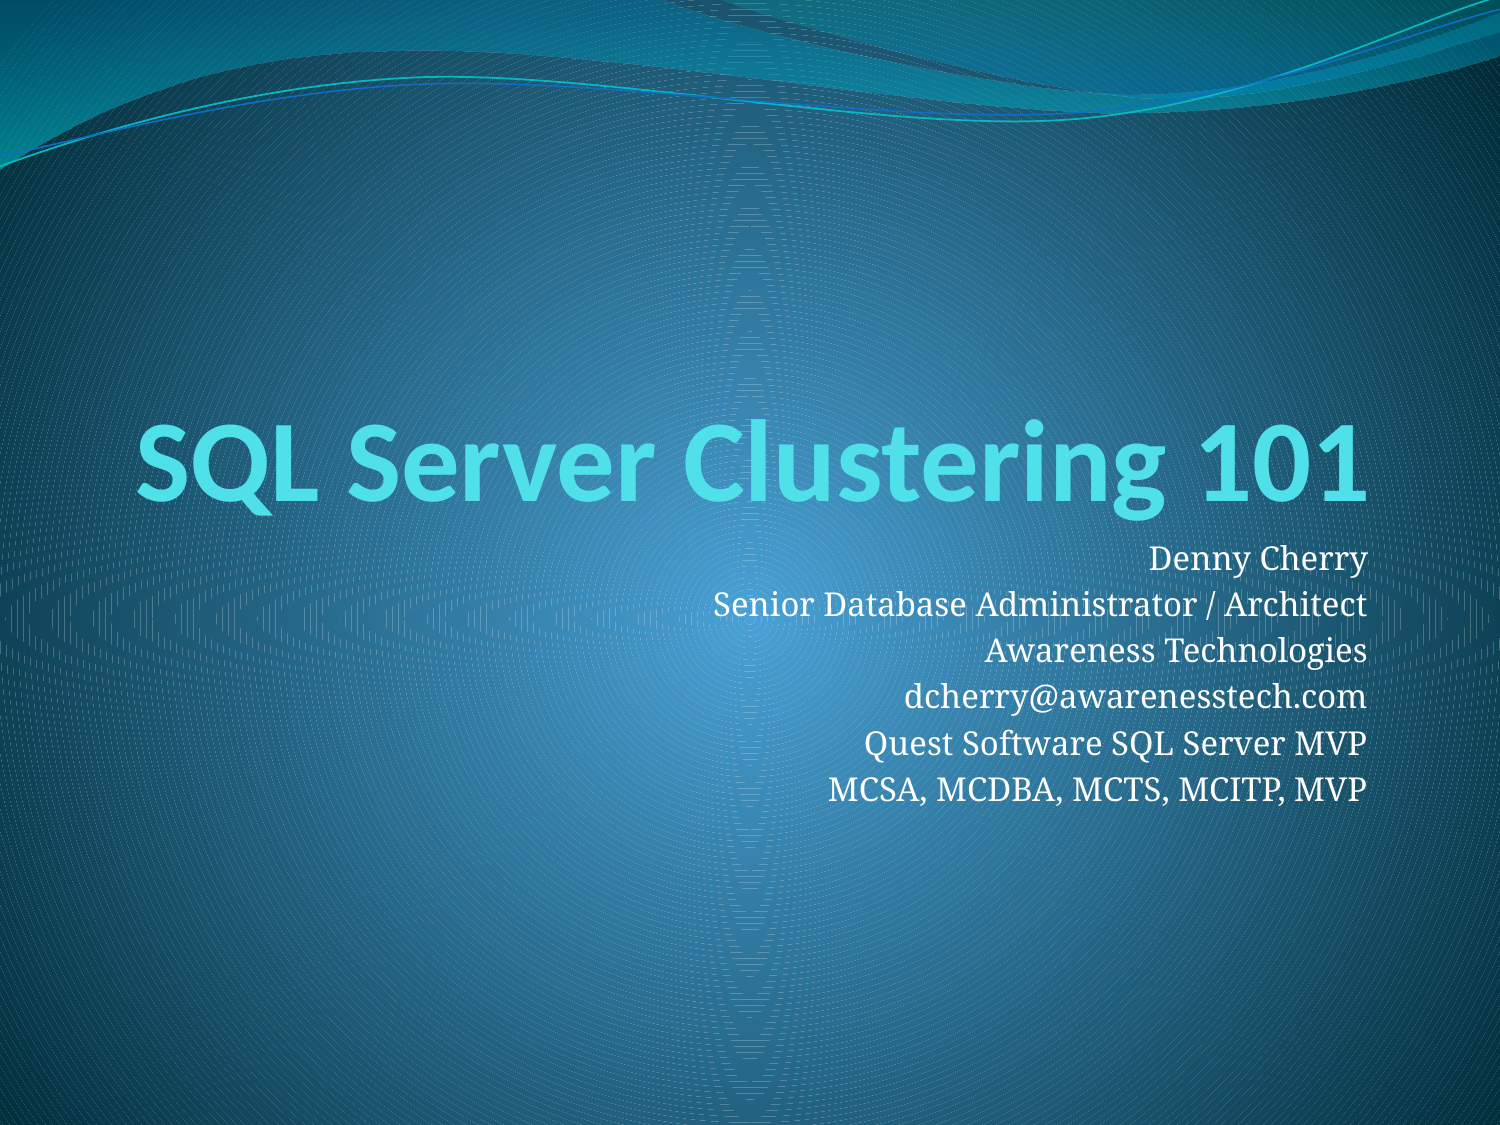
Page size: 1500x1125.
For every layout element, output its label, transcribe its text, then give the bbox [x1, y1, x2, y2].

subtitle Denny Cherry Senior Database Administrator / Architect Awareness Technologies dcherry@awarenesstech.com Quest Software SQL Server MVP MCSA, MCDBA, MCTS, MCITP, MVP [87, 529, 1376, 818]
title SQL Server Clustering 101 [87, 224, 1376, 525]
